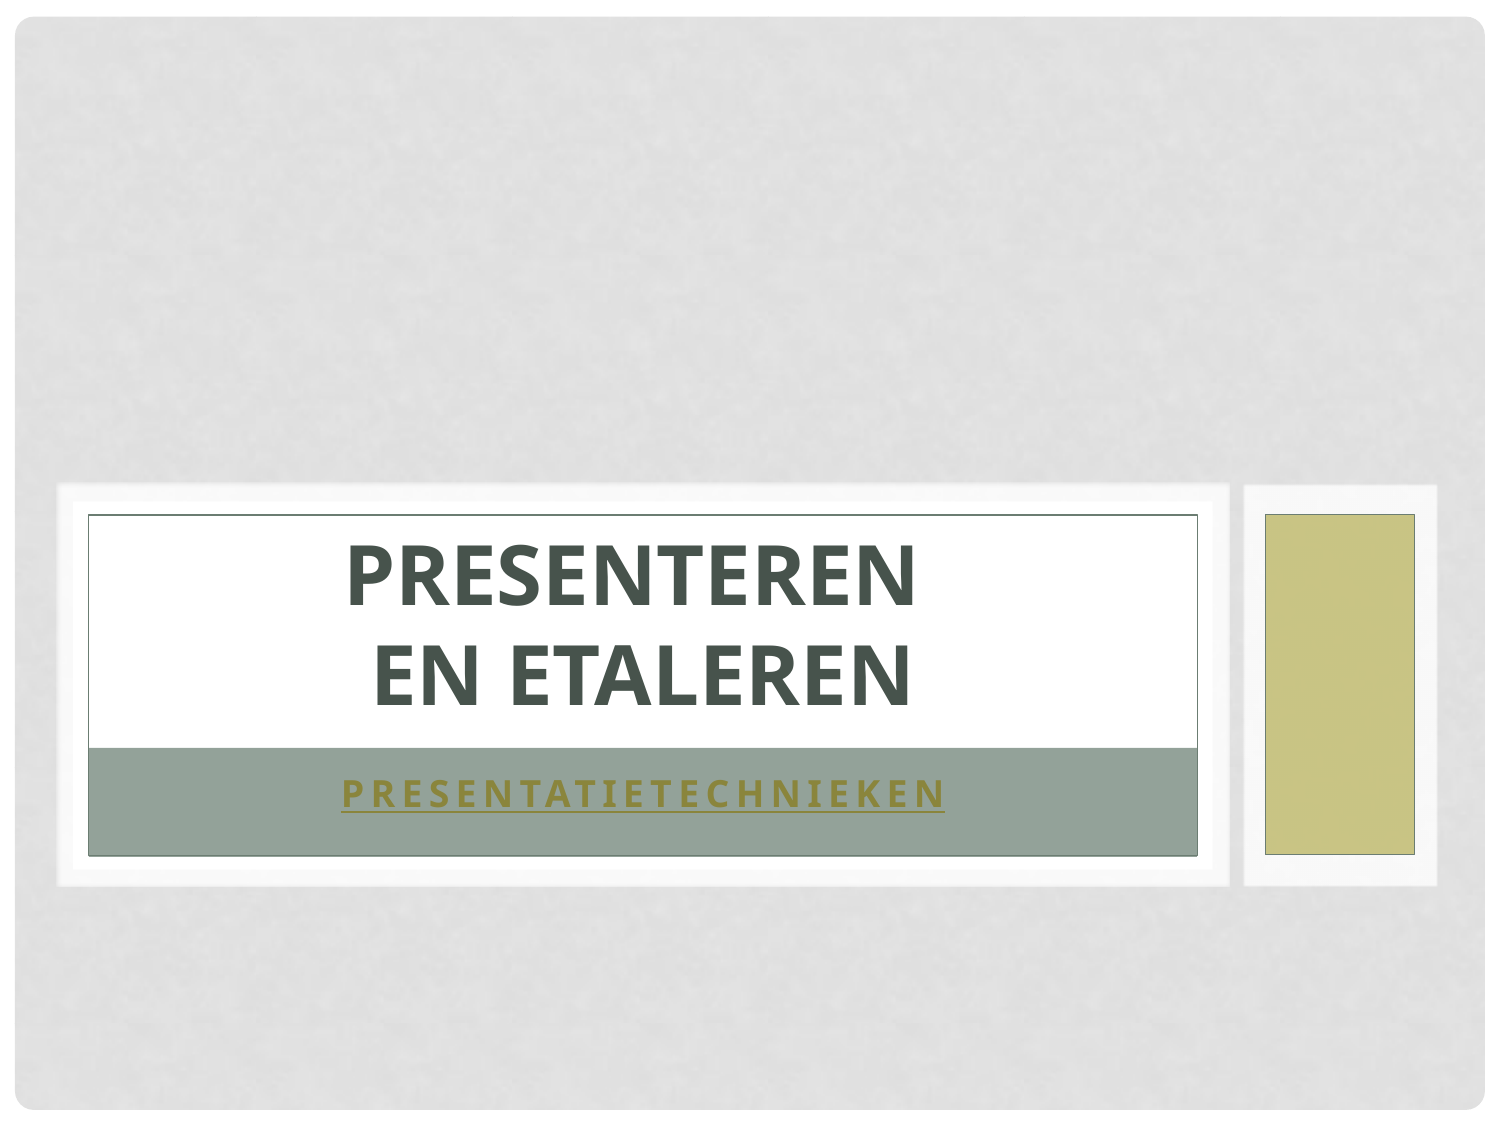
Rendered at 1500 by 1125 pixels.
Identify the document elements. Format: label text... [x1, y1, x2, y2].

subtitle Presentatietechnieken [105, 762, 1181, 838]
title Presenteren en Etaleren [99, 529, 1187, 730]
